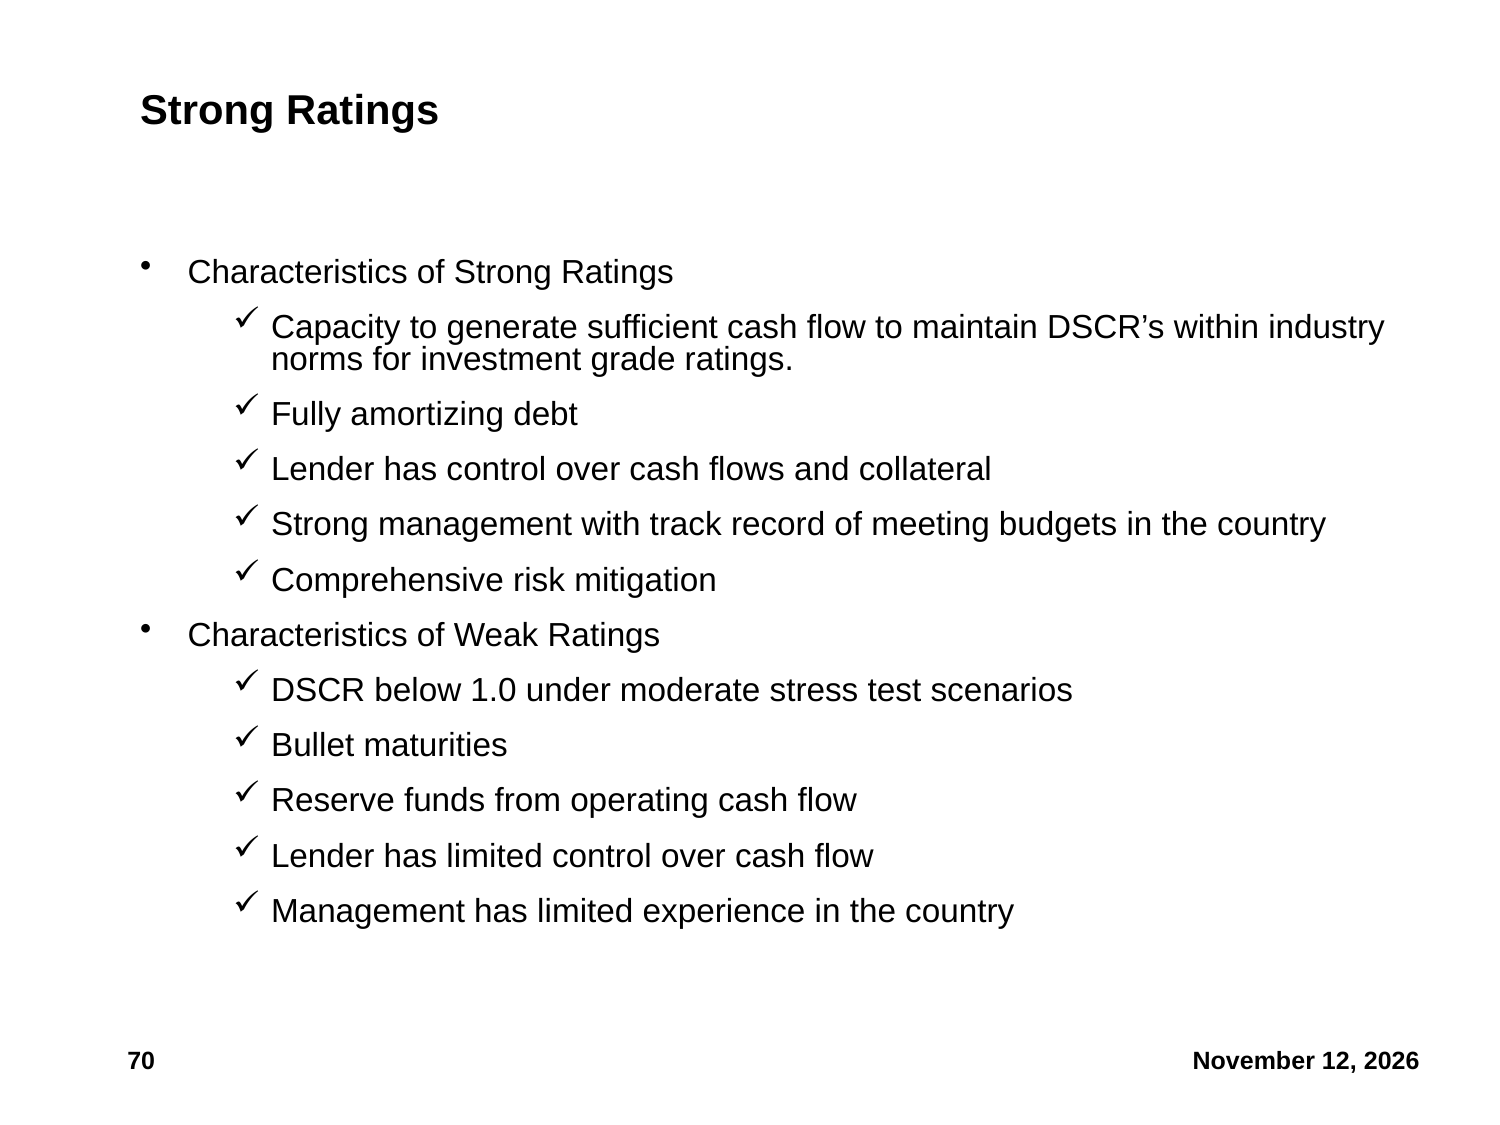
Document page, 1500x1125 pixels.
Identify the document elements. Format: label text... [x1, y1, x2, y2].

list Characteristics of Strong Ratings Capacity to generate sufficient cash flow to maintain DSCR’s within industry norms for investment grade ratings. Fully amortizing debt Lender has control over cash flows and collateral Strong management with track record of meeting budgets in the country Comprehensive risk mitigation Characteristics of Weak Ratings DSCR below 1.0 under moderate stress test scenarios Bullet maturities Reserve funds from operating cash flow Lender has limited control over cash flow Management has limited experience in the country [124, 249, 1413, 1001]
title Strong Ratings [124, 74, 1376, 226]
